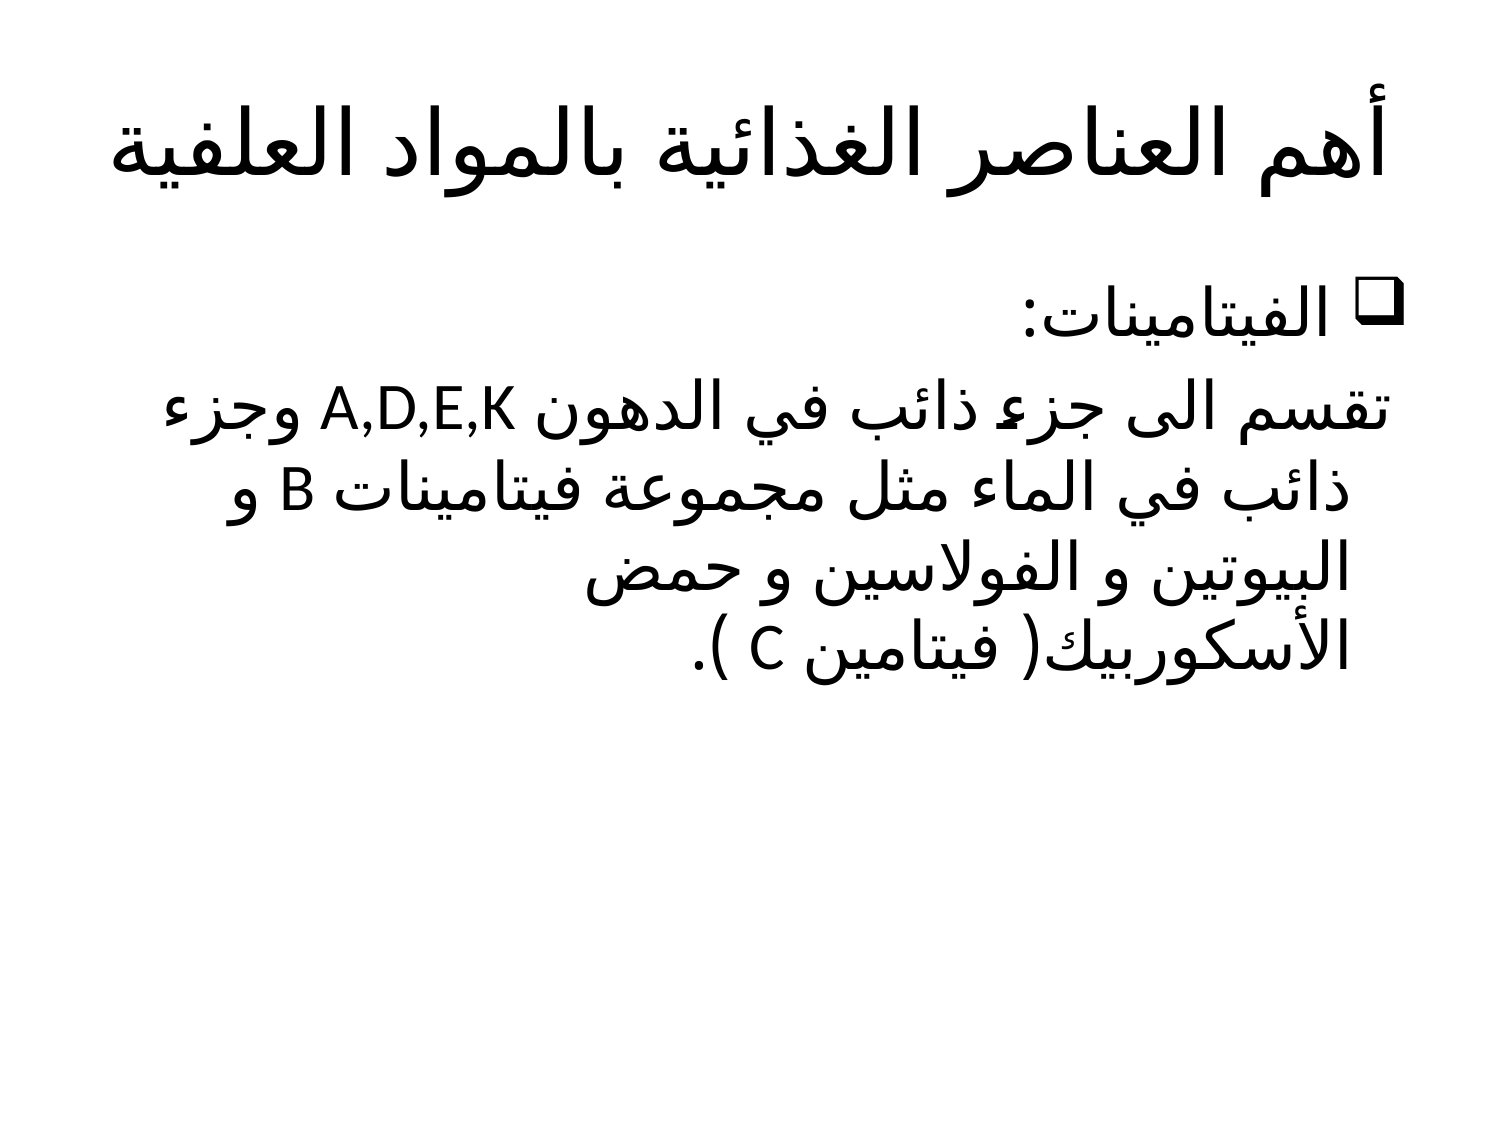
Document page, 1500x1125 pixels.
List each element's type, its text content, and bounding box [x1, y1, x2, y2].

list الفيتامينات: تقسم الى جزء ذائب في الدهون A,D,E,K وجزء ذائب في الماء مثل مجموعة فيتامينات B و البيوتين و الفولاسين و حمض الأسكوربيك( فيتامين C ). [75, 262, 1425, 1005]
title أهم العناصر الغذائية بالمواد العلفية [75, 45, 1425, 233]
